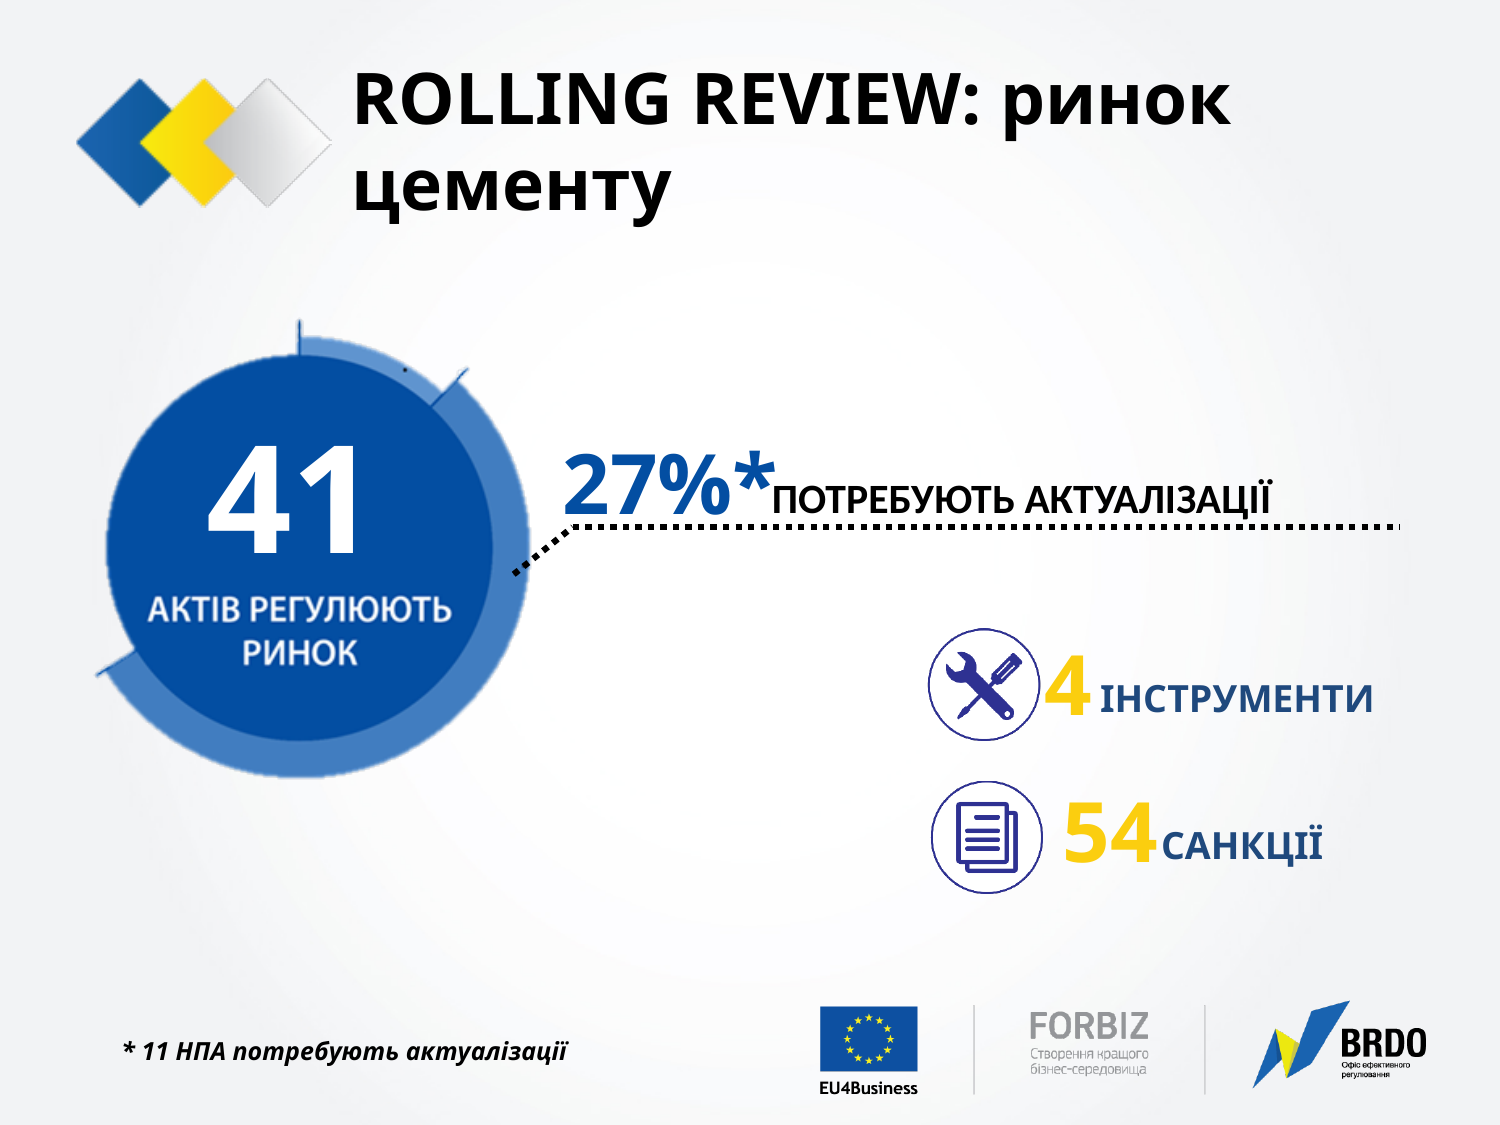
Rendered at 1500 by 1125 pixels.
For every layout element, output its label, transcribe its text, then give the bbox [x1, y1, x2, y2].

text_box * 11 НПА потребують актуалізації [106, 1028, 722, 1074]
title Rolling Review: ринок цементу [336, 45, 1483, 233]
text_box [1015, 771, 1428, 888]
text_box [513, 526, 573, 575]
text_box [973, 624, 1428, 742]
picture [0, 0, 1500, 1125]
